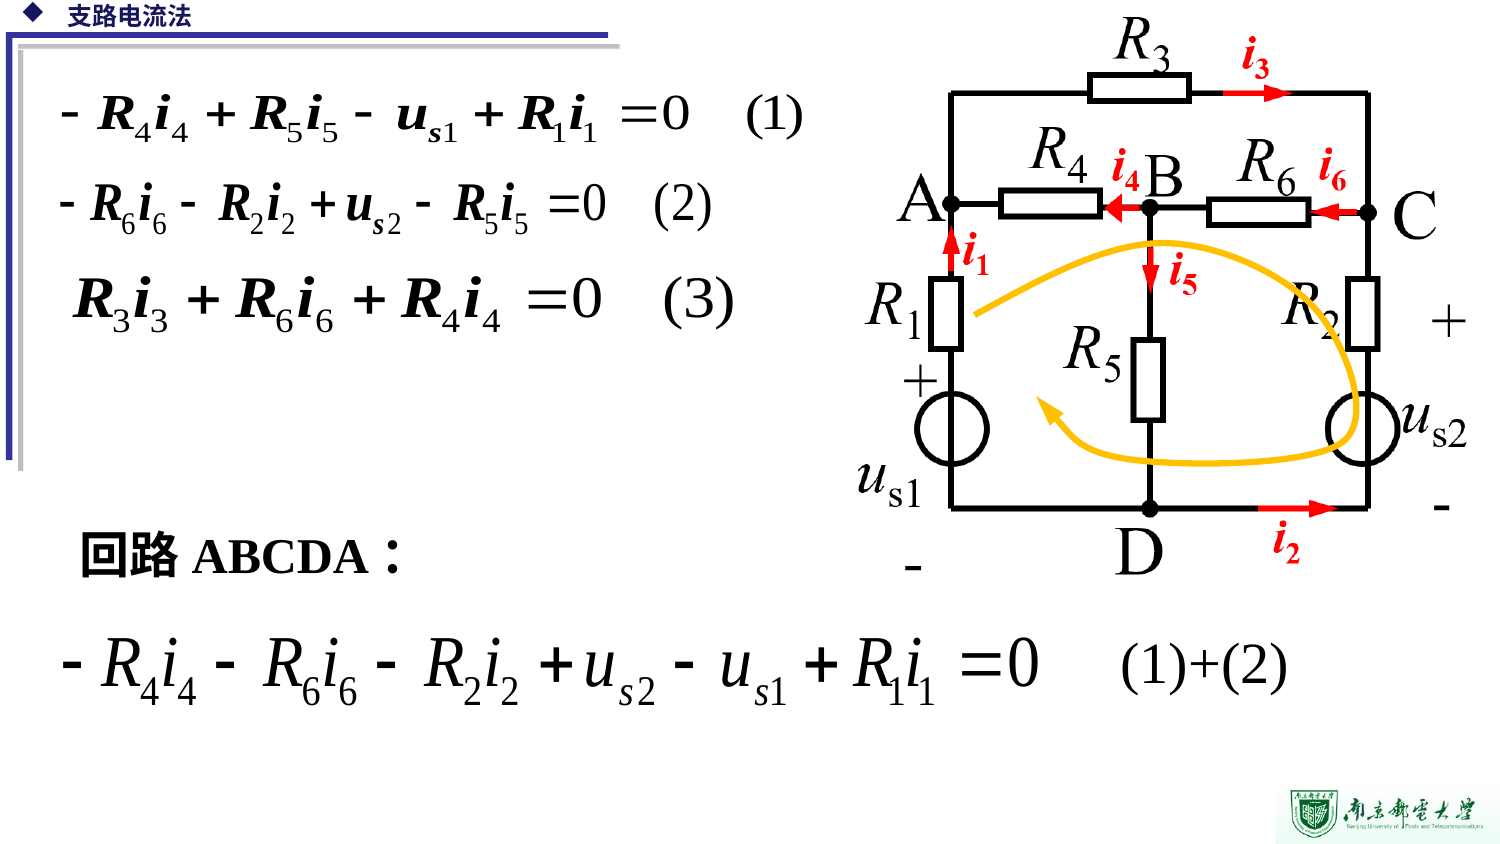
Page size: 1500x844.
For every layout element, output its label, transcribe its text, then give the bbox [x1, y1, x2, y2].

picture [1275, 781, 1500, 844]
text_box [59, 257, 747, 348]
text_box (1)+(2) [1120, 617, 1305, 703]
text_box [51, 78, 813, 156]
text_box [51, 613, 1117, 724]
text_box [51, 165, 722, 248]
picture [855, 4, 1469, 593]
text_box 回路ABCDA： [64, 516, 578, 591]
